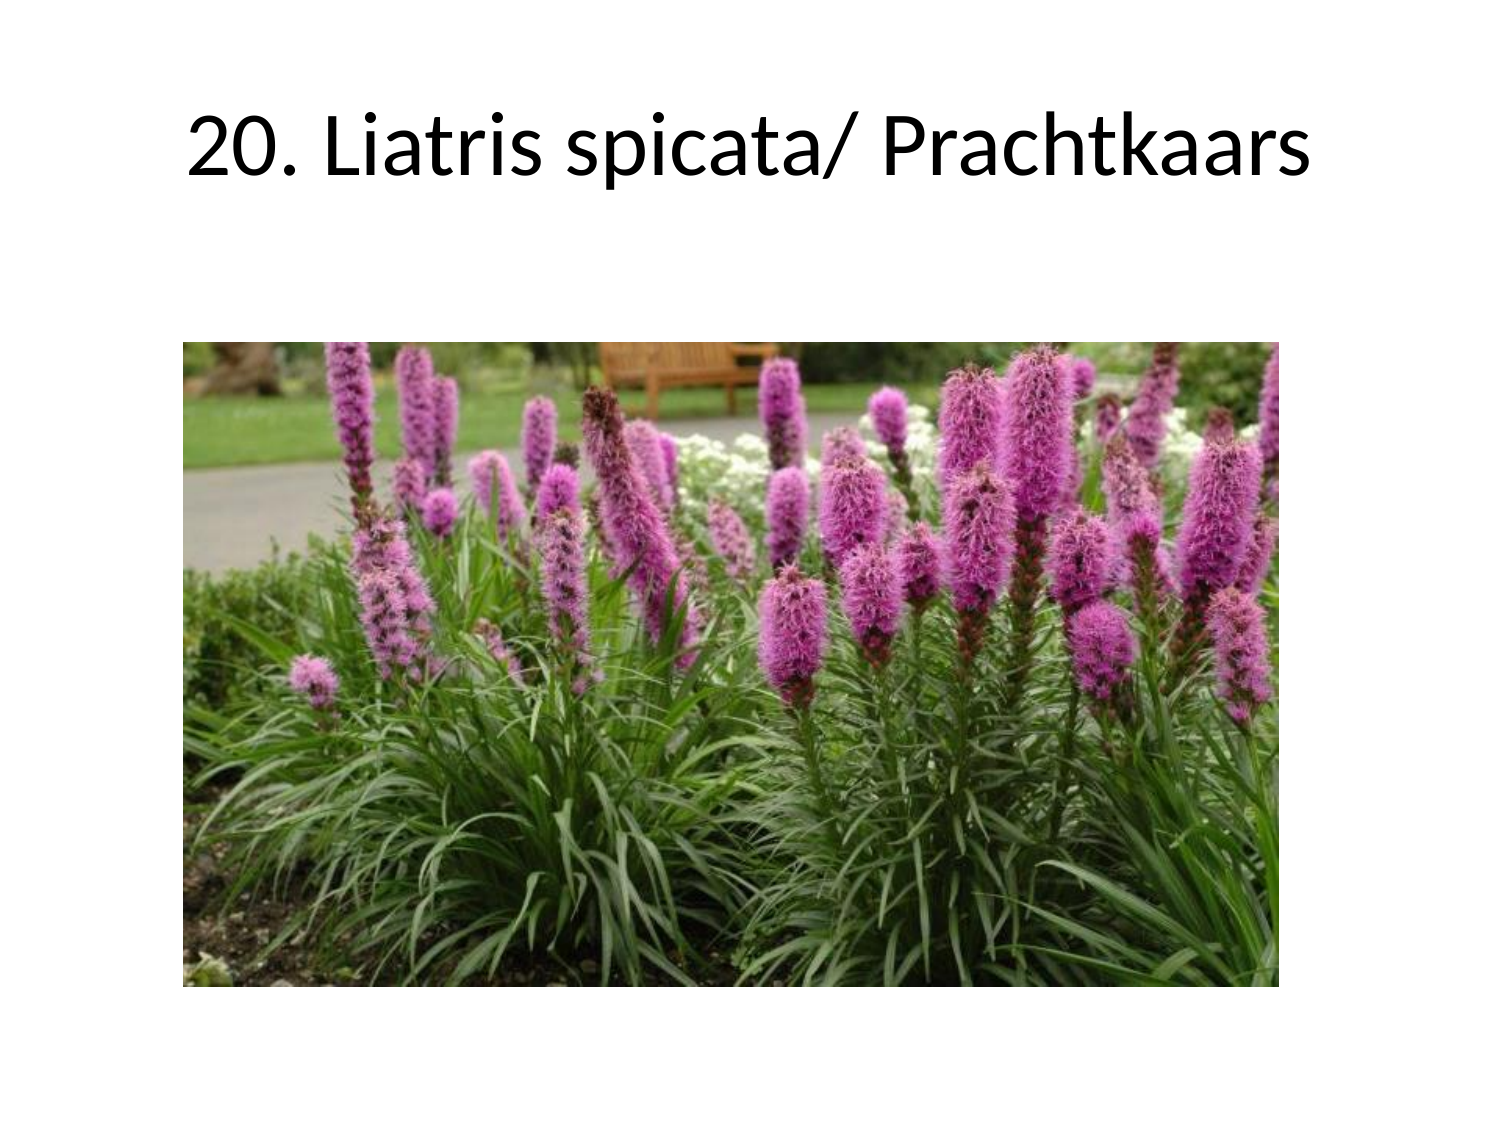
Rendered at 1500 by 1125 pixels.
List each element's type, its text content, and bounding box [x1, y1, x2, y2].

title 20. Liatris spicata/ Prachtkaars [75, 45, 1425, 233]
picture [182, 342, 1279, 988]
